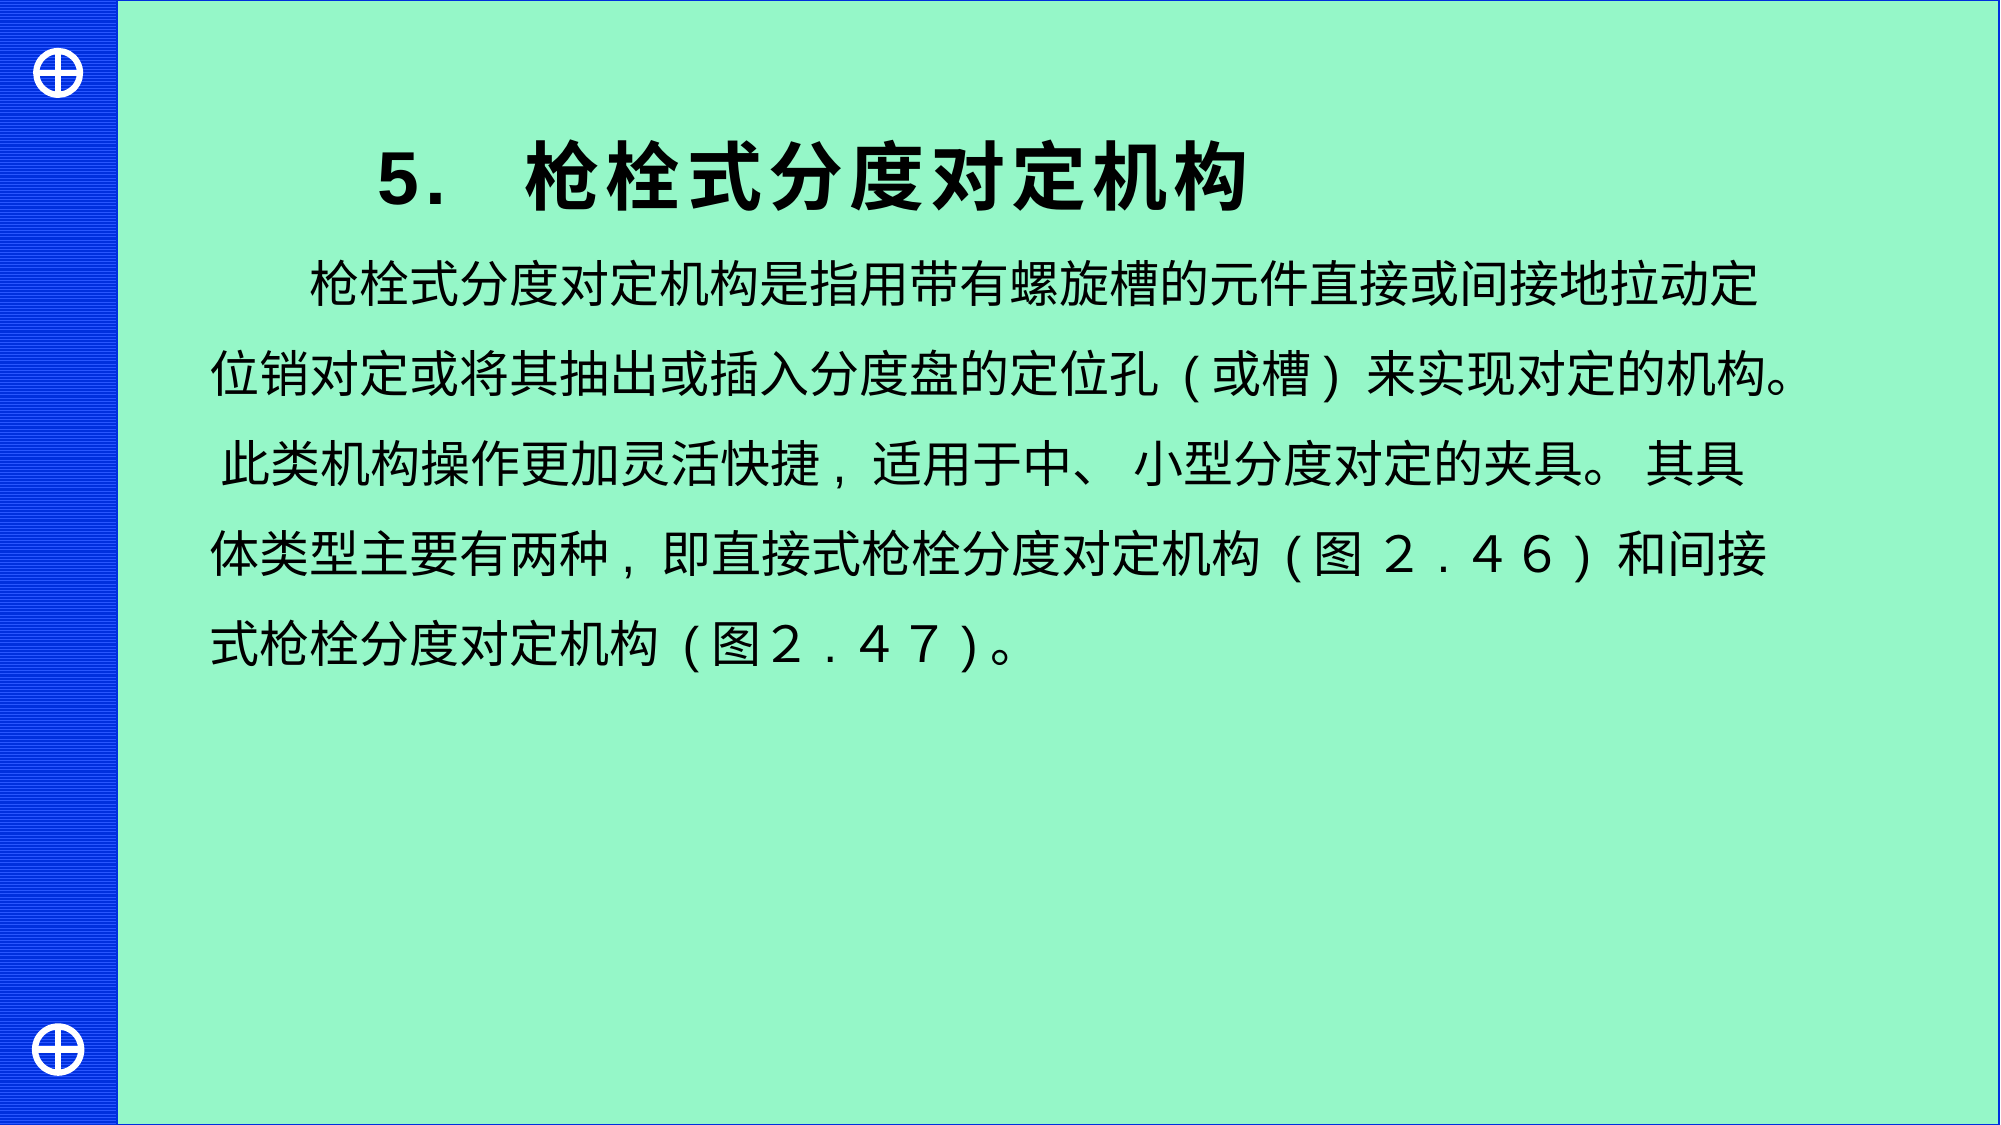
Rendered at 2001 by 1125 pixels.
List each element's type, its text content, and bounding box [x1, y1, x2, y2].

text_box 5. 枪栓式分度对定机构 [173, 106, 1462, 228]
text_box 枪栓式分度对定机构是指用带有螺旋槽的元件直接或间接地拉动定位销对定或将其抽出或插入分度盘的定位孔 (或槽) 来实现对定的机构。 此类机构操作更加灵活快捷, 适用于中、 小型分度对定的夹具。 其具体类型主要有两种, 即直接式枪栓分度对定机构 (图 ２.４６) 和间接式枪栓分度对定机构 (图２.４７)。 [194, 214, 1806, 680]
